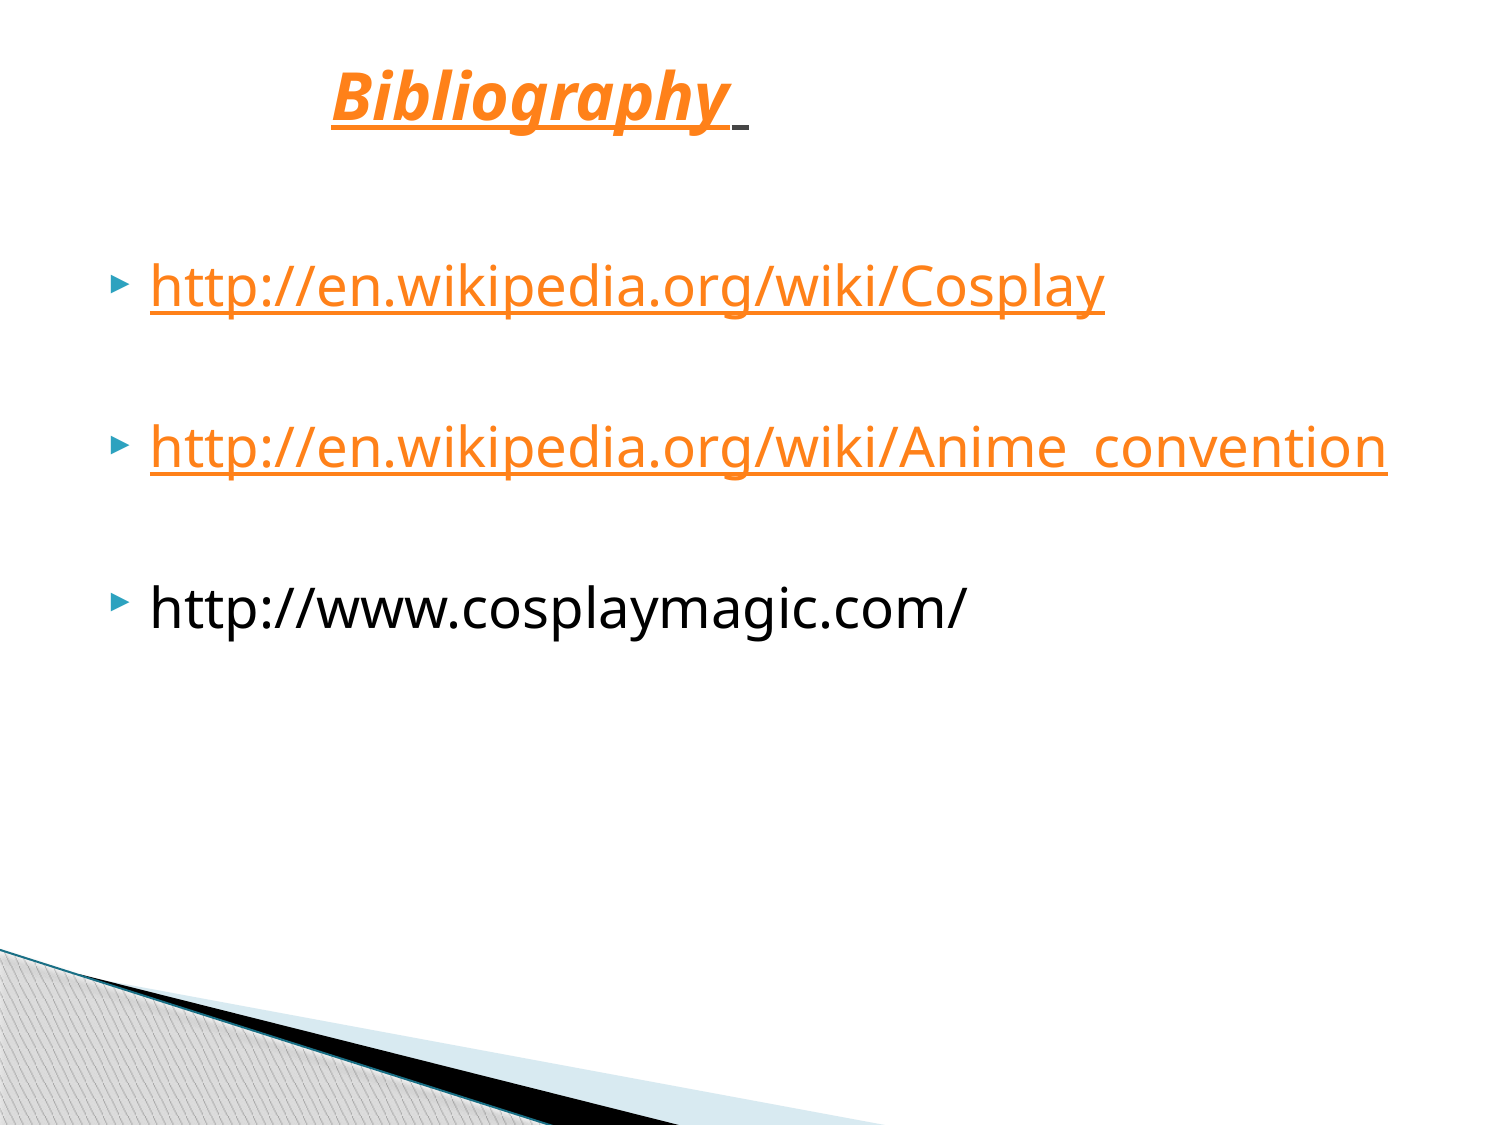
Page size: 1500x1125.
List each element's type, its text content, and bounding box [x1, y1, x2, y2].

title Bibliography [75, 45, 1425, 233]
list http://en.wikipedia.org/wiki/Cosplay http://en.wikipedia.org/wiki/Anime_convention http://www.cosplaymagic.com/ [75, 243, 1425, 986]
